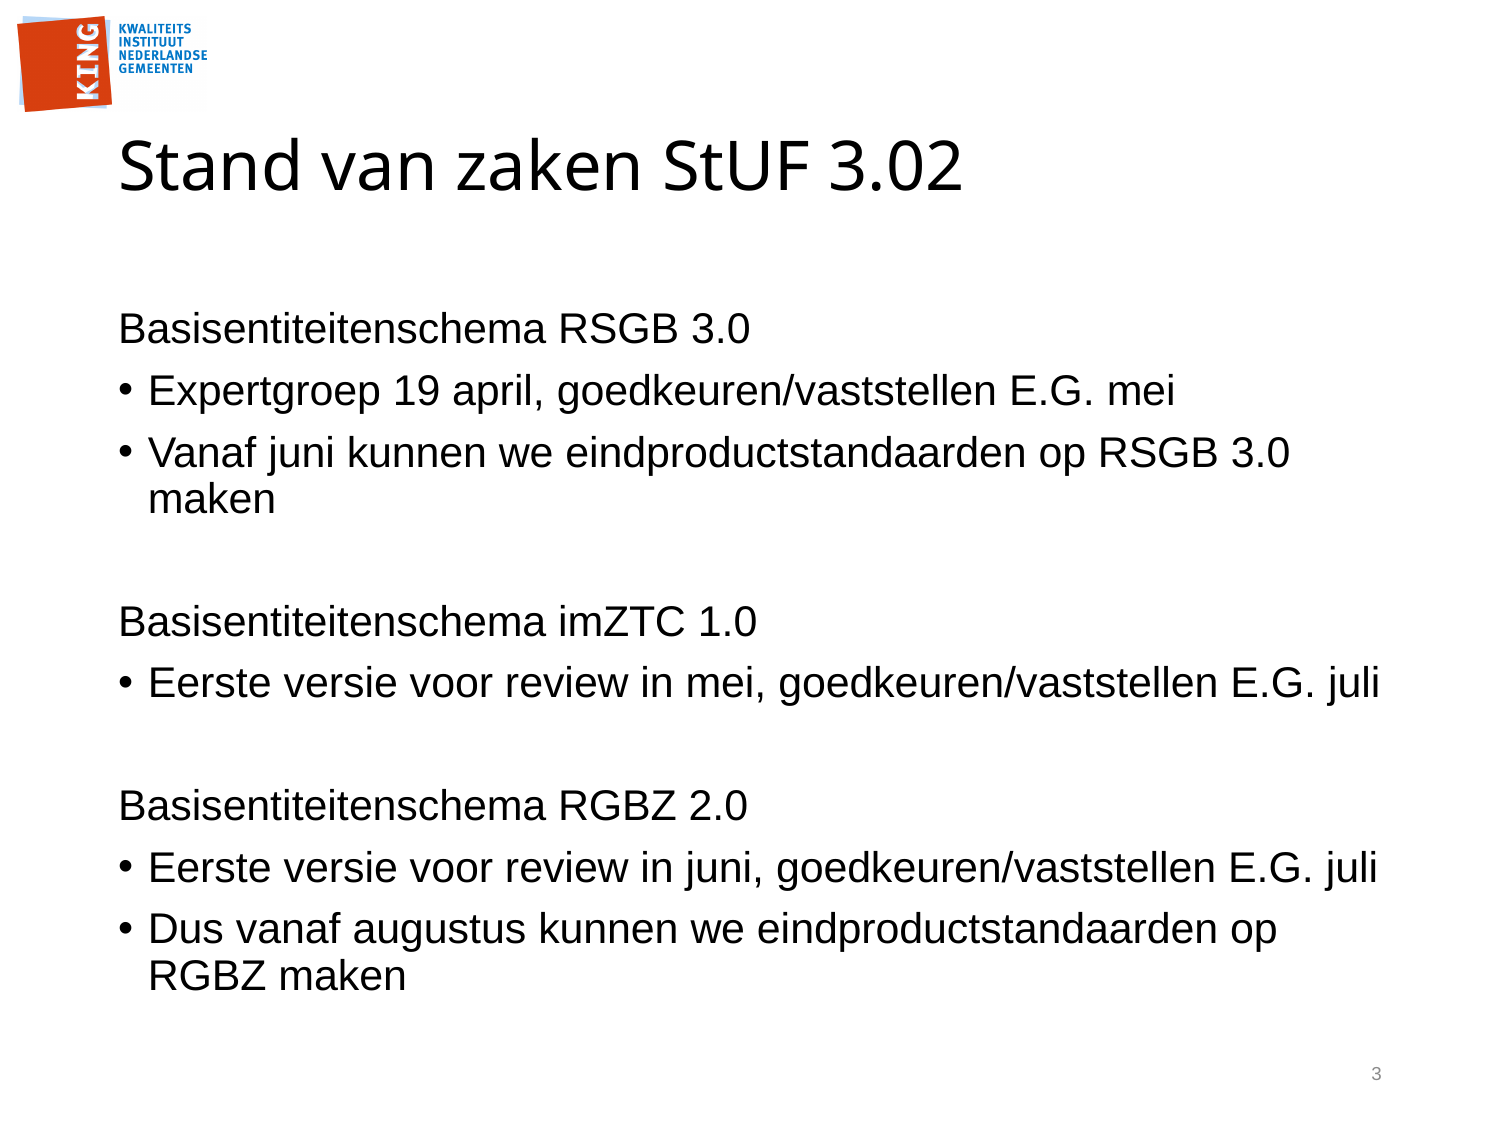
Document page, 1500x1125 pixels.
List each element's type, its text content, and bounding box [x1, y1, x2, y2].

title Stand van zaken StUF 3.02 [103, 59, 1397, 278]
picture [17, 16, 207, 112]
list Basisentiteitenschema RSGB 3.0 Expertgroep 19 april, goedkeuren/vaststellen E.G. mei Vanaf juni kunnen we eindproductstandaarden op RSGB 3.0 maken Basisentiteitenschema imZTC 1.0 Eerste versie voor review in mei, goedkeuren/vaststellen E.G. juli Basisentiteitenschema RGBZ 2.0 Eerste versie voor review in juni, goedkeuren/vaststellen E.G. juli Dus vanaf augustus kunnen we eindproductstandaarden op RGBZ maken [103, 299, 1397, 1014]
slide_number 3 [1059, 1042, 1397, 1103]
